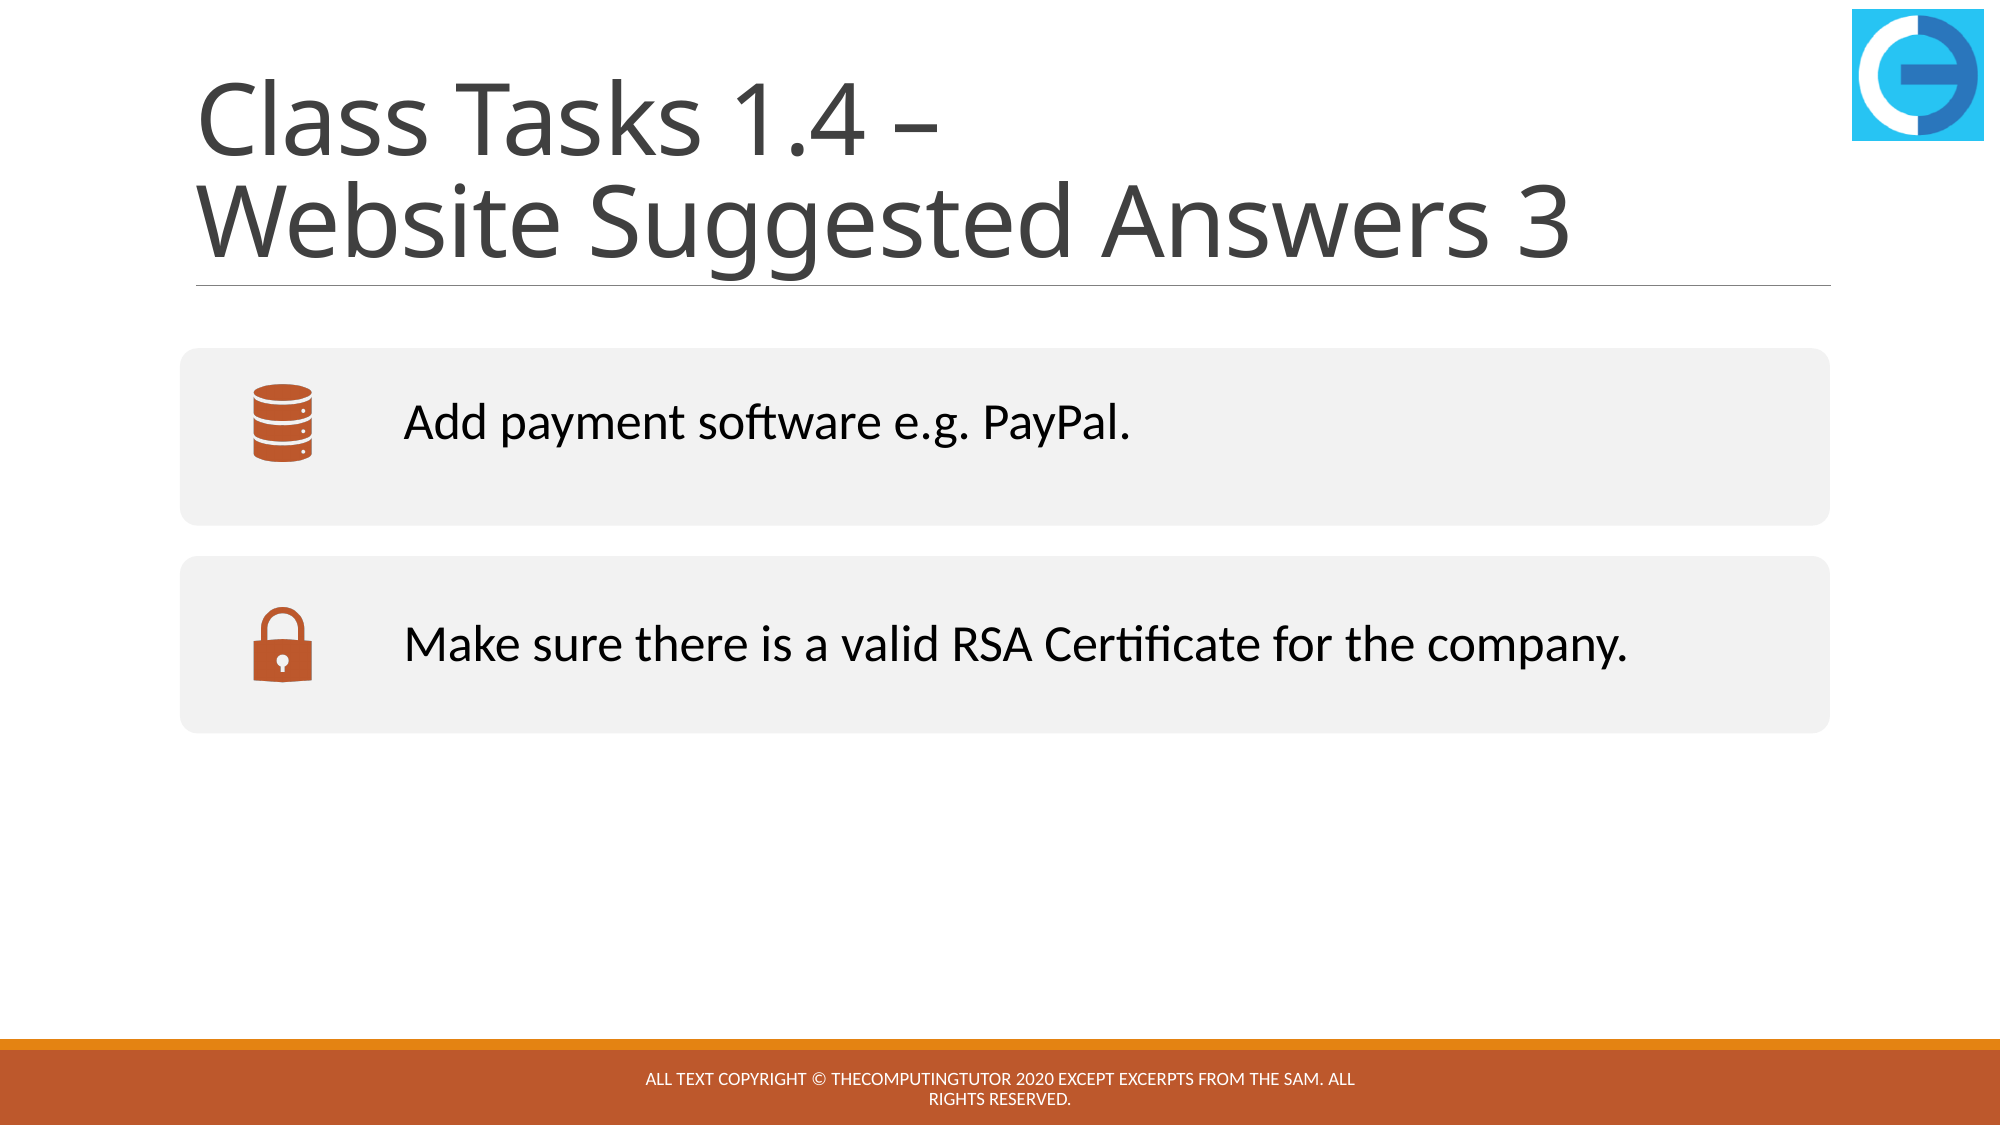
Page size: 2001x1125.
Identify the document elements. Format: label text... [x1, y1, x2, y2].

picture [1852, 9, 1984, 141]
title Class Tasks 1.4 – Website Suggested Answers 3 [180, 47, 1830, 285]
footer All text copyright © TheComputingTutor 2020 except excerpts from the SAM. All rights Reserved. [604, 1059, 1396, 1120]
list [179, 333, 1831, 956]
